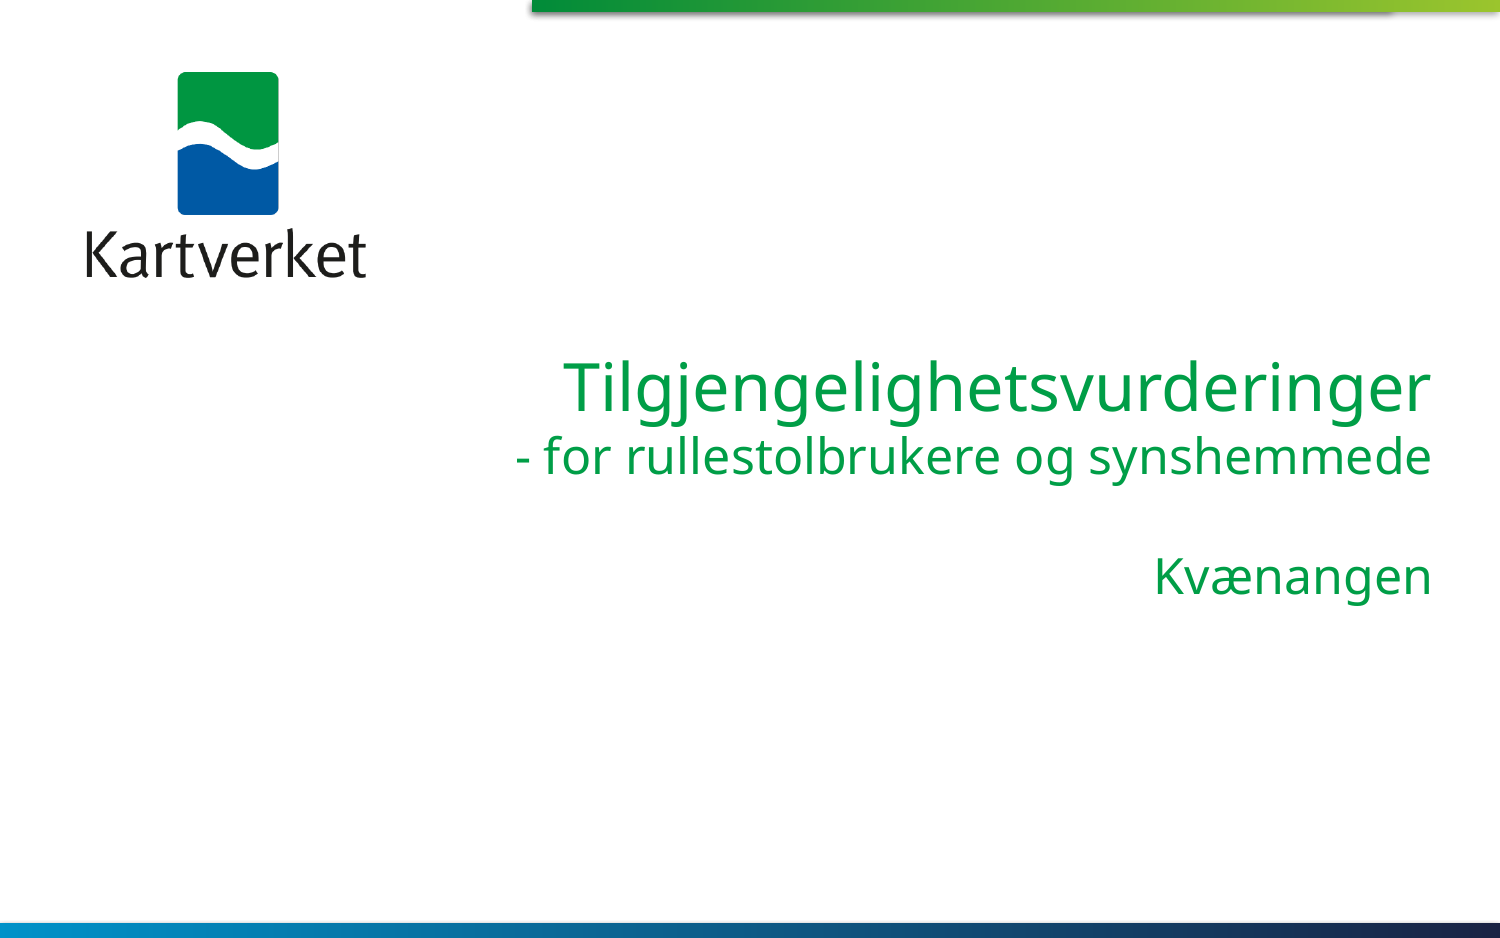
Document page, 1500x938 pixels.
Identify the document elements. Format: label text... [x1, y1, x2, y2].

text_box Tilgjengelighetsvurderinger - for rullestolbrukere og synshemmede Kvænangen [66, 337, 1449, 613]
